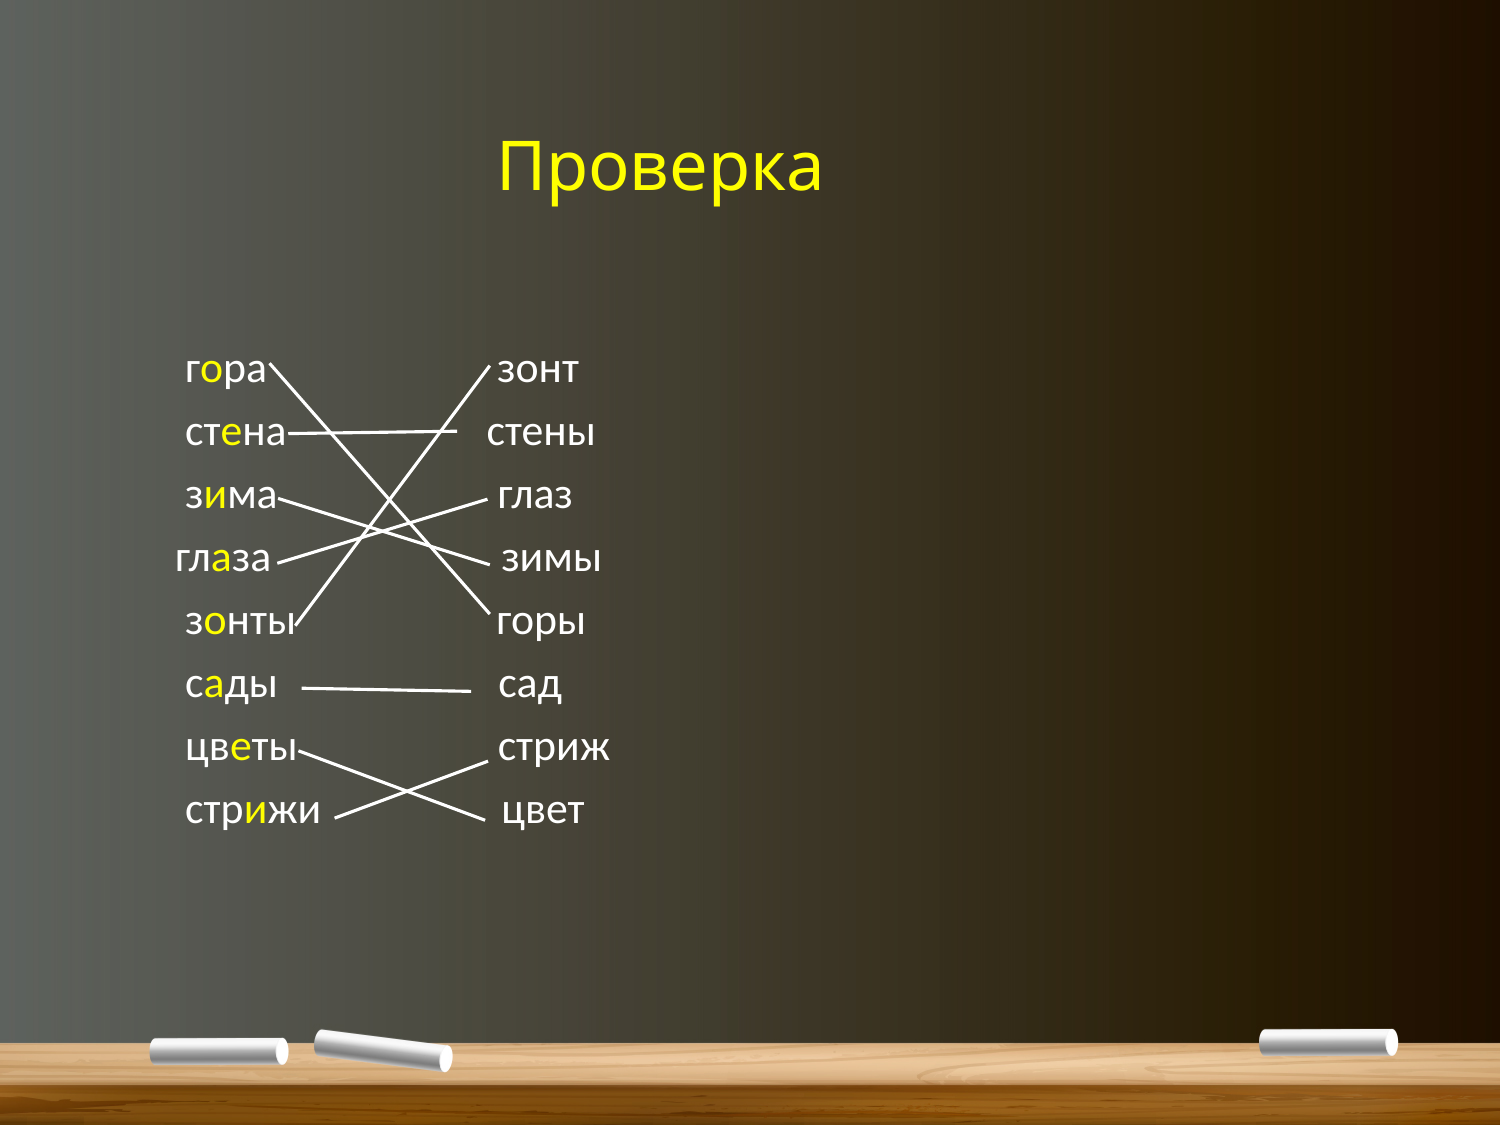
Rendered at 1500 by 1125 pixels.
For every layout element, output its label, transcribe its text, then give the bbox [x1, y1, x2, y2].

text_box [298, 750, 486, 821]
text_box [301, 688, 472, 692]
title Проверка [103, 59, 1397, 278]
picture [0, 0, 1500, 1125]
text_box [334, 761, 488, 819]
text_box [254, 378, 506, 599]
list гора зонт стена стены зима глаз глаза зимы зонты горы сады сад цветы стриж стрижи цвет [110, 337, 1397, 1014]
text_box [262, 398, 523, 593]
